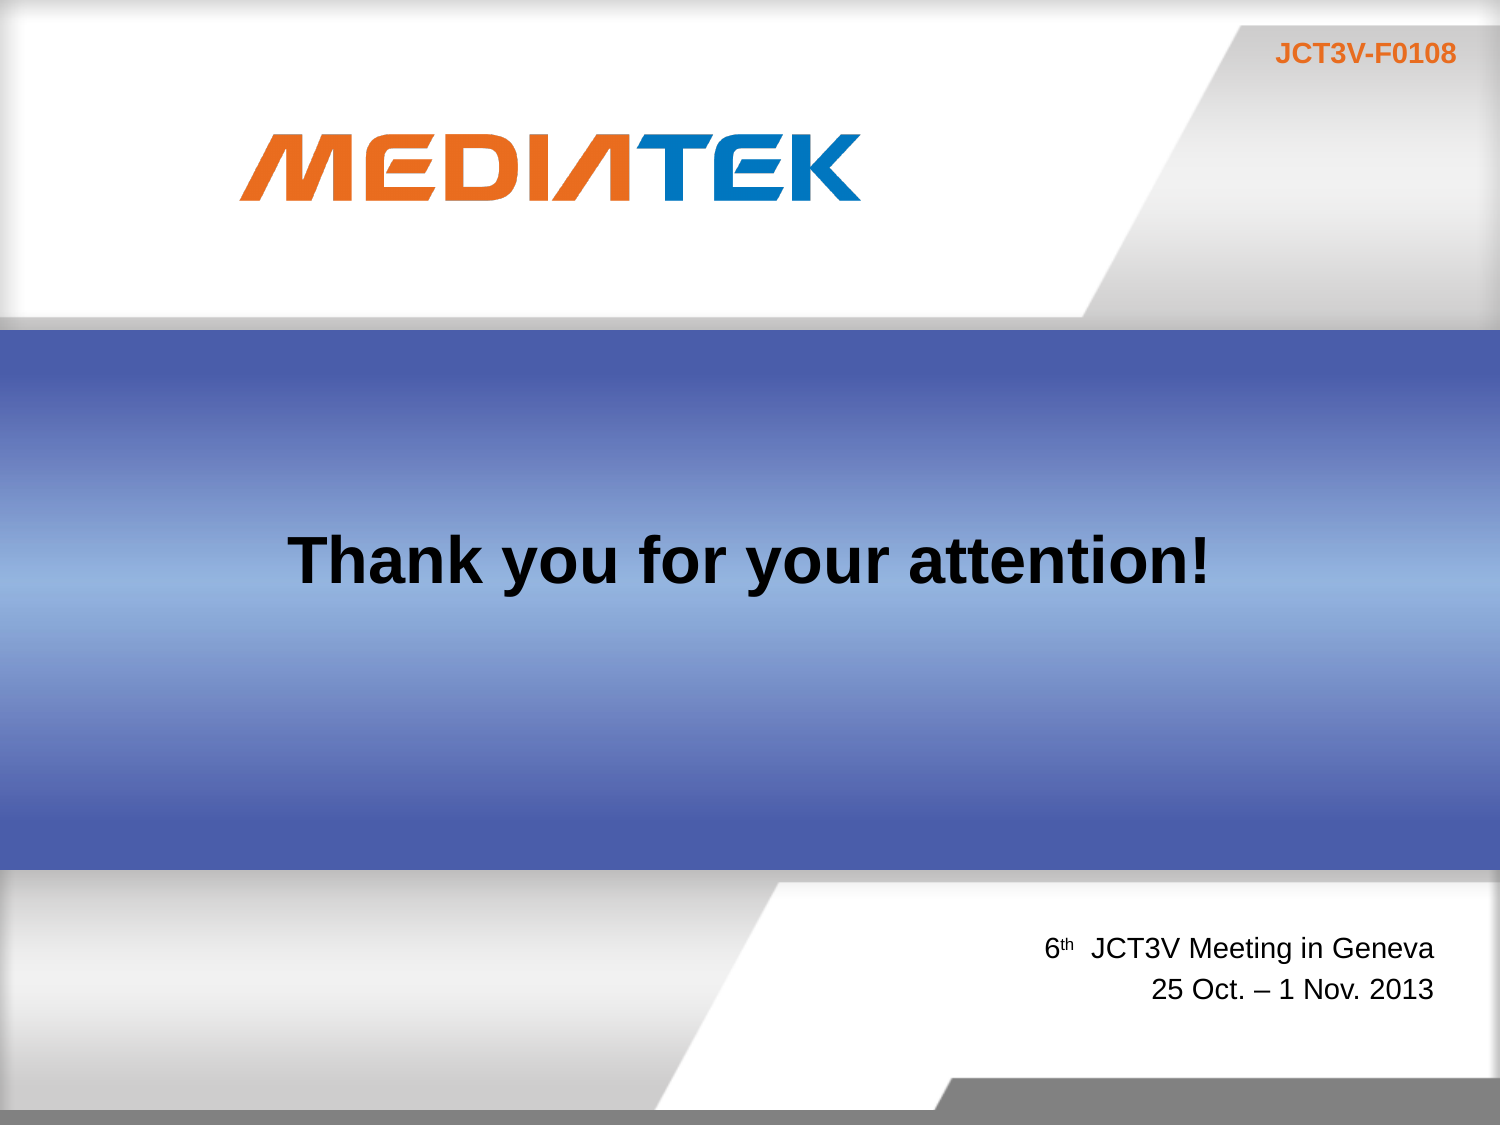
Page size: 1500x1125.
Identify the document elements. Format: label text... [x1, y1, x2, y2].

title Thank you for your attention! [50, 438, 1450, 676]
picture [0, 0, 1500, 1125]
